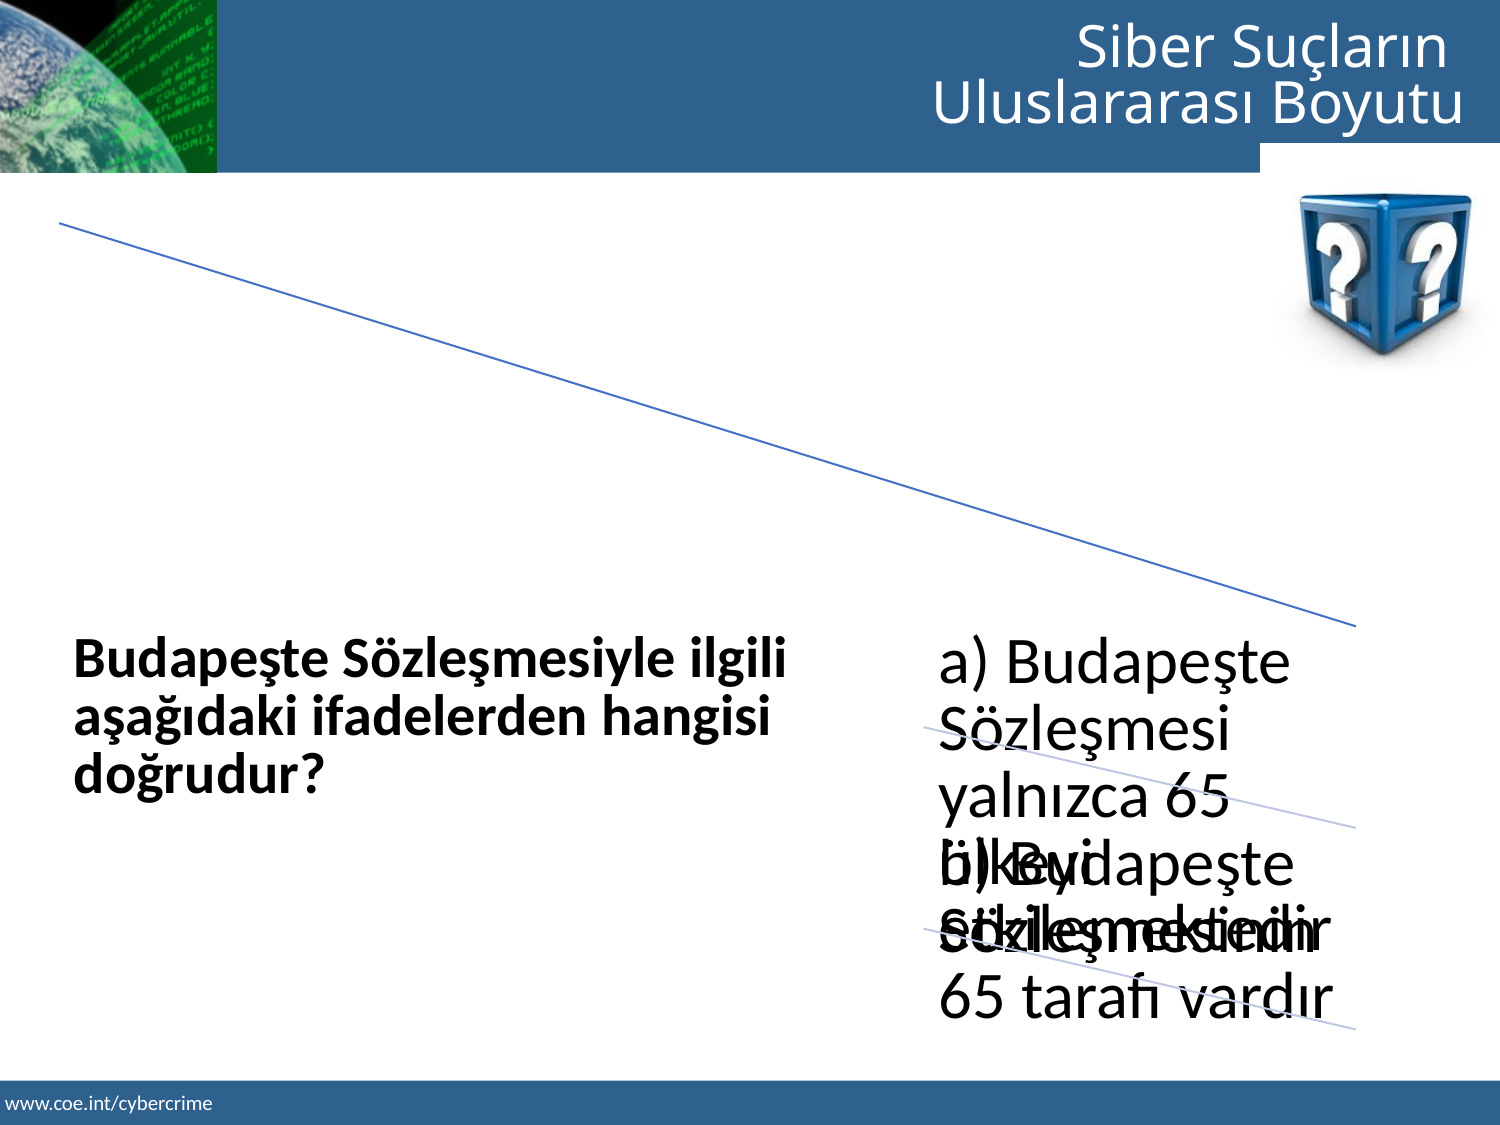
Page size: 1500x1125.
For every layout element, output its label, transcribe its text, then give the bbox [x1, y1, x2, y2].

text_box Siber Suçların Uluslararası Boyutu [515, 15, 1480, 143]
picture [0, 1, 217, 173]
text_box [59, 223, 1356, 1030]
picture [1260, 143, 1500, 386]
